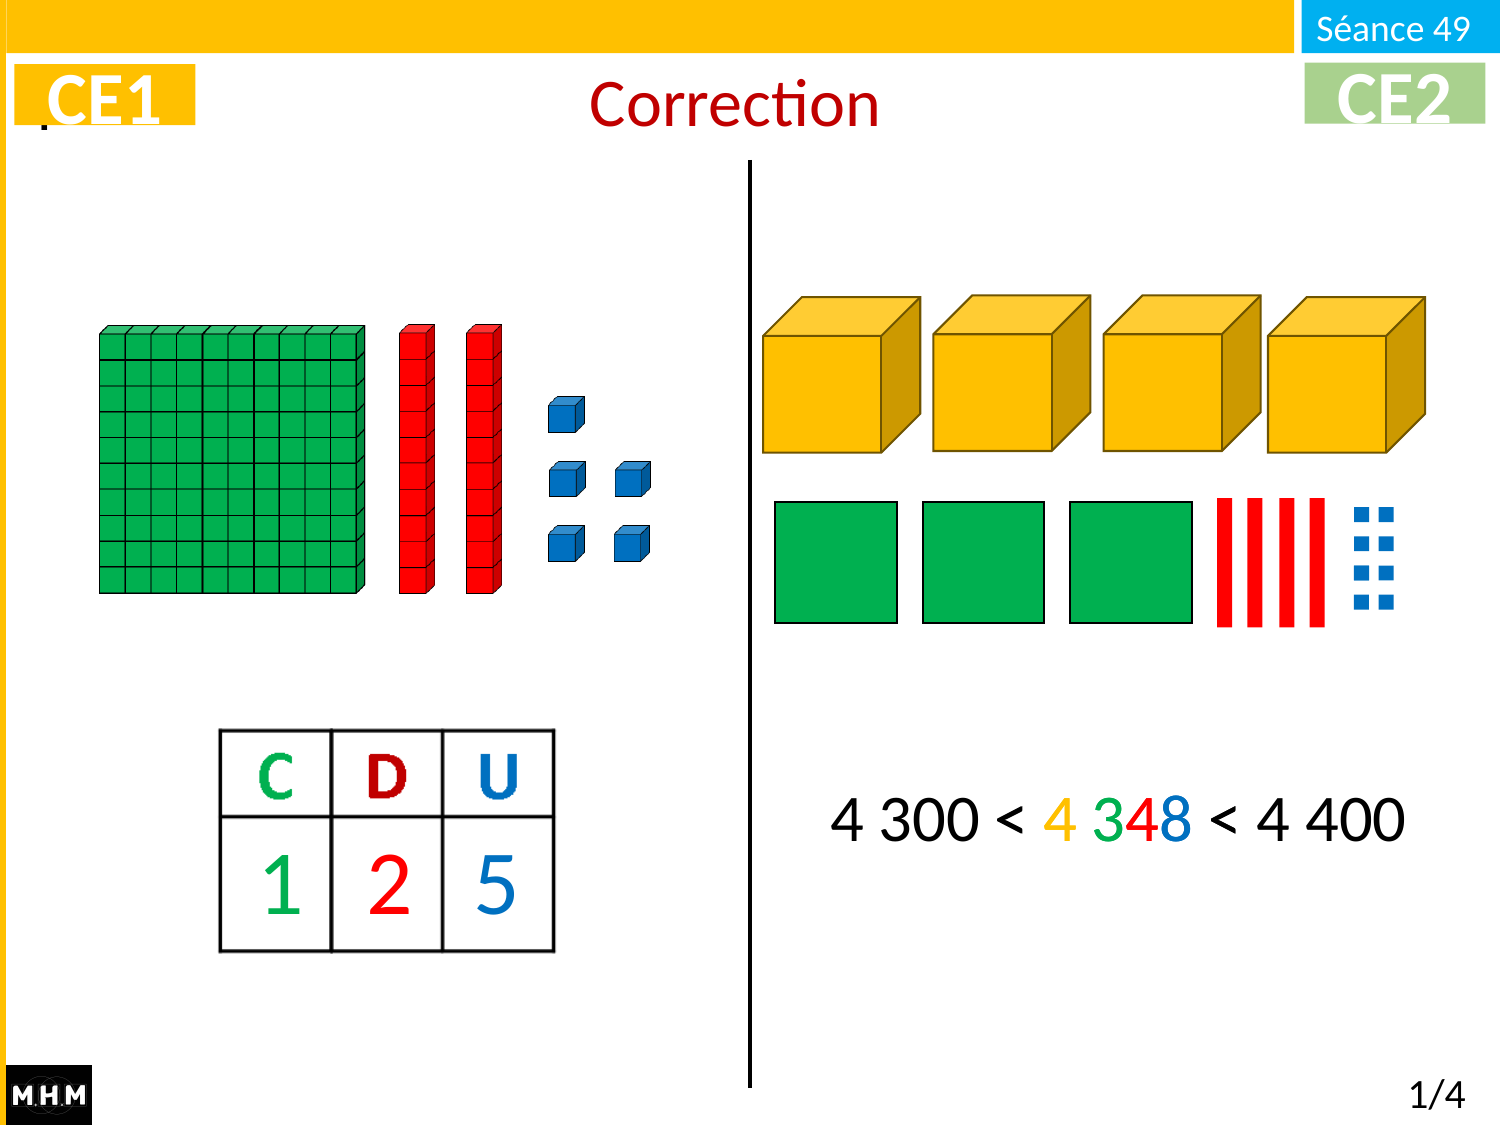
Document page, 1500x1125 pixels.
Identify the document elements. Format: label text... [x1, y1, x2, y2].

text_box [932, 294, 1092, 453]
text_box CE1 [13, 63, 196, 126]
text_box [762, 296, 922, 454]
text_box [1102, 294, 1262, 453]
text_box [774, 501, 898, 624]
picture [397, 322, 438, 596]
text_box [1378, 564, 1395, 581]
title Correction [96, 60, 1391, 150]
text_box [1216, 497, 1233, 628]
text_box [1353, 564, 1370, 581]
text_box [1378, 535, 1395, 552]
text_box [1378, 594, 1395, 611]
text_box CE2 [1303, 62, 1487, 125]
list 1/4 [1373, 1064, 1500, 1125]
text_box [1353, 506, 1370, 523]
picture [6, 1065, 92, 1125]
picture [611, 523, 652, 563]
text_box [1378, 506, 1395, 523]
picture [95, 322, 367, 596]
text_box [1246, 497, 1263, 628]
text_box [1309, 497, 1326, 628]
picture [546, 459, 588, 498]
picture [464, 322, 505, 596]
text_box 4 300 < 4 348 < 4 400 [815, 767, 1452, 863]
picture [214, 719, 567, 962]
text_box [1353, 535, 1370, 552]
picture [545, 523, 587, 563]
text_box [1069, 501, 1193, 624]
text_box [922, 501, 1045, 624]
text_box [1266, 296, 1427, 454]
text_box [1353, 594, 1370, 611]
text_box [1278, 497, 1296, 628]
picture [545, 394, 587, 434]
picture [612, 459, 653, 498]
